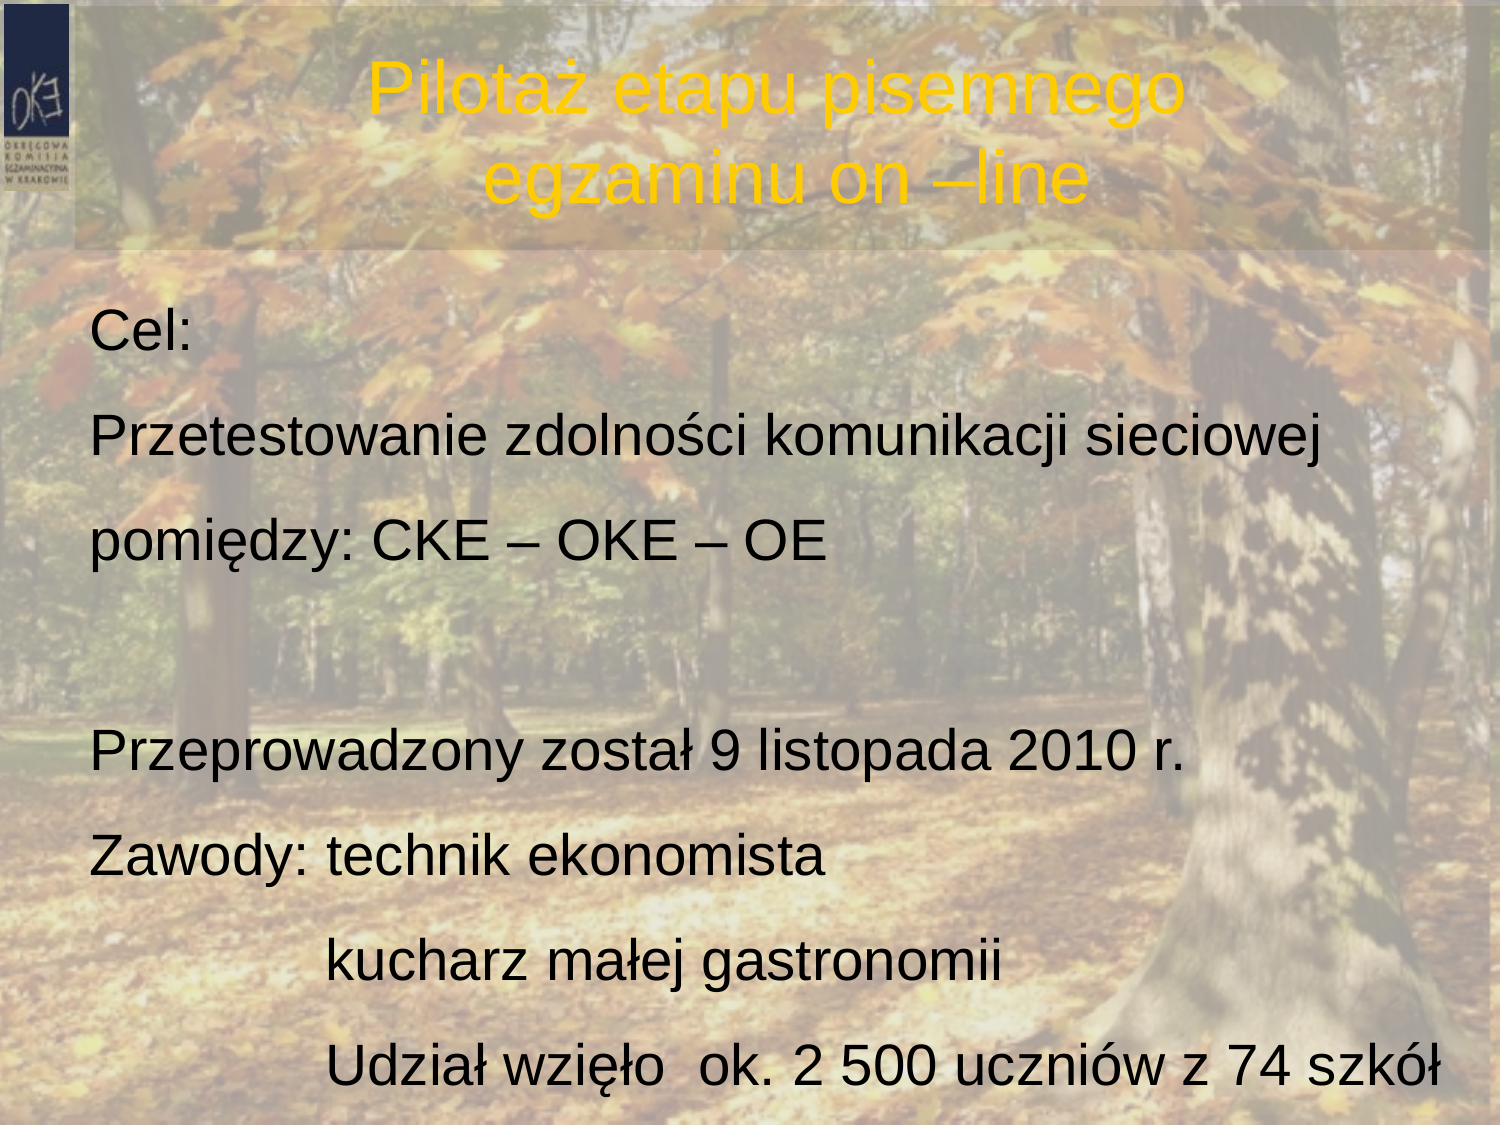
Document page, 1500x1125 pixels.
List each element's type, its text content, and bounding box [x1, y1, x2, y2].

title Pilotaż etapu pisemnego egzaminu on –line [74, 6, 1500, 249]
text_box Cel: Przetestowanie zdolności komunikacji sieciowej pomiędzy: CKE – OKE – OE Przeprowadzony został 9 listopada 2010 r. Zawody: technik ekonomista kucharz małej gastronomii Udział wzięło ok. 2 500 uczniów z 74 szkół [74, 249, 1500, 1125]
